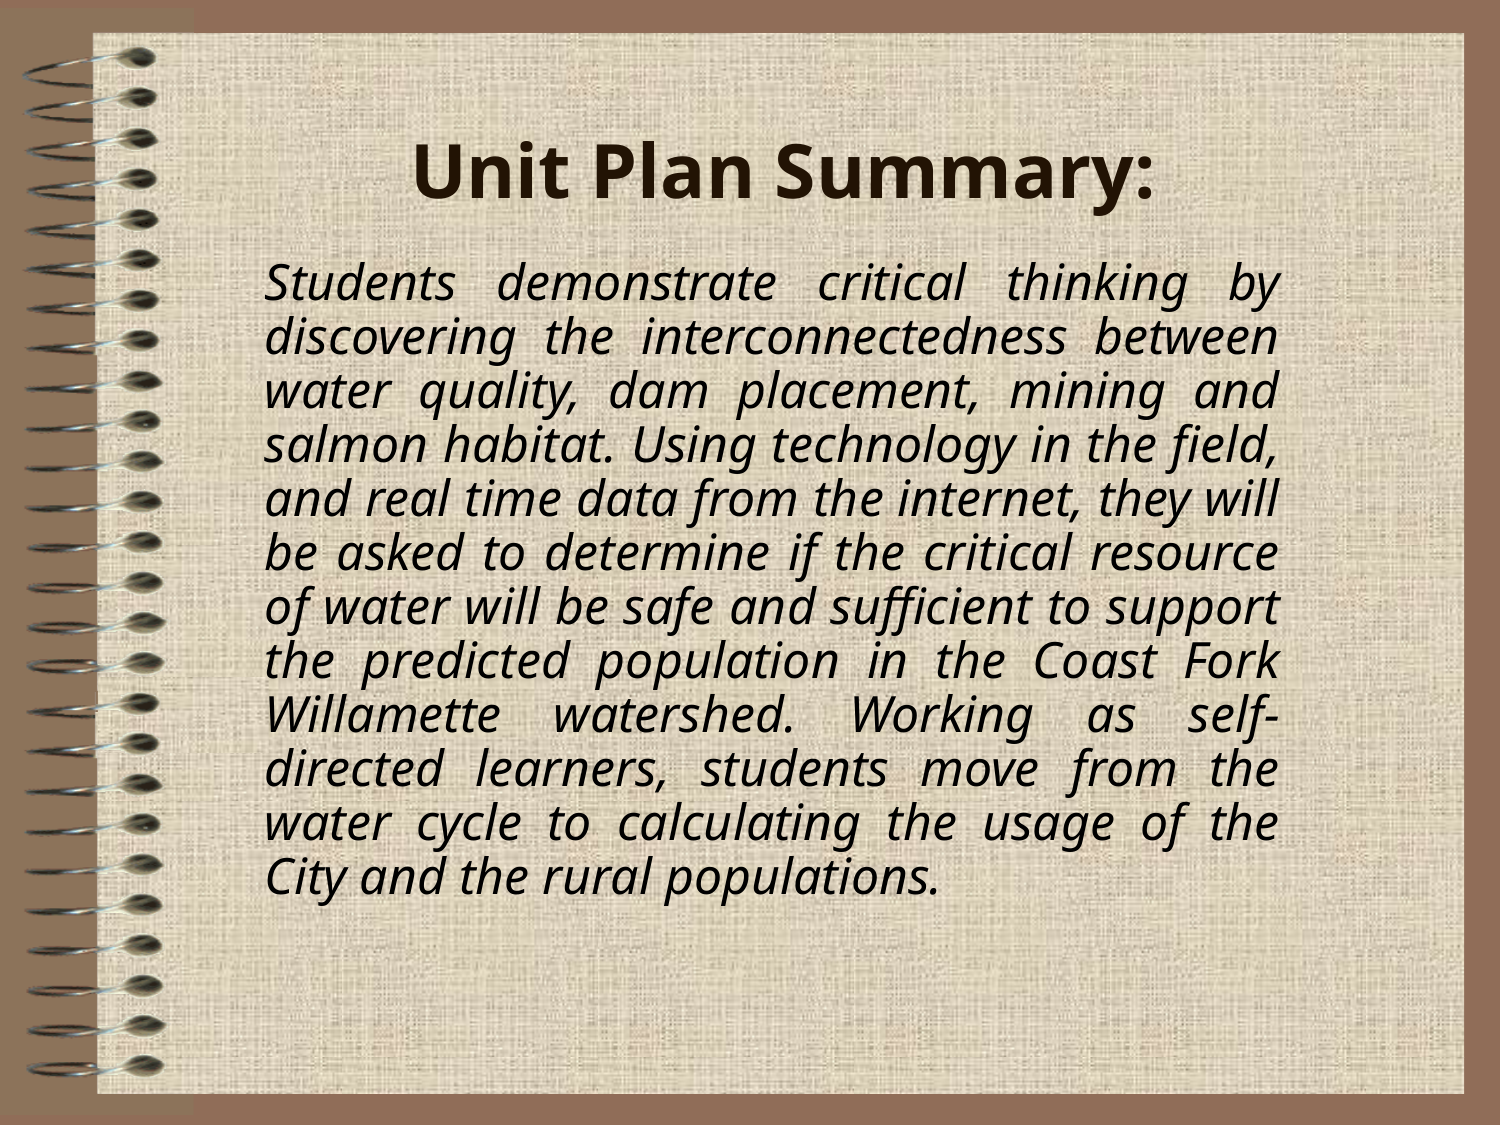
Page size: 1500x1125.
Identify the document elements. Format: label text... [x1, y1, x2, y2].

title Unit Plan Summary: [149, 74, 1417, 263]
subtitle Students demonstrate critical thinking by discovering the interconnectedness between water quality, dam placement, mining and salmon habitat. Using technology in the field, and real time data from the internet, they will be asked to determine if the critical resource of water will be safe and sufficient to support the predicted population in the Coast Fork Willamette watershed. Working as self-directed learners, students move from the water cycle to calculating the usage of the City and the rural populations. [249, 249, 1296, 913]
picture [0, 8, 1465, 1115]
